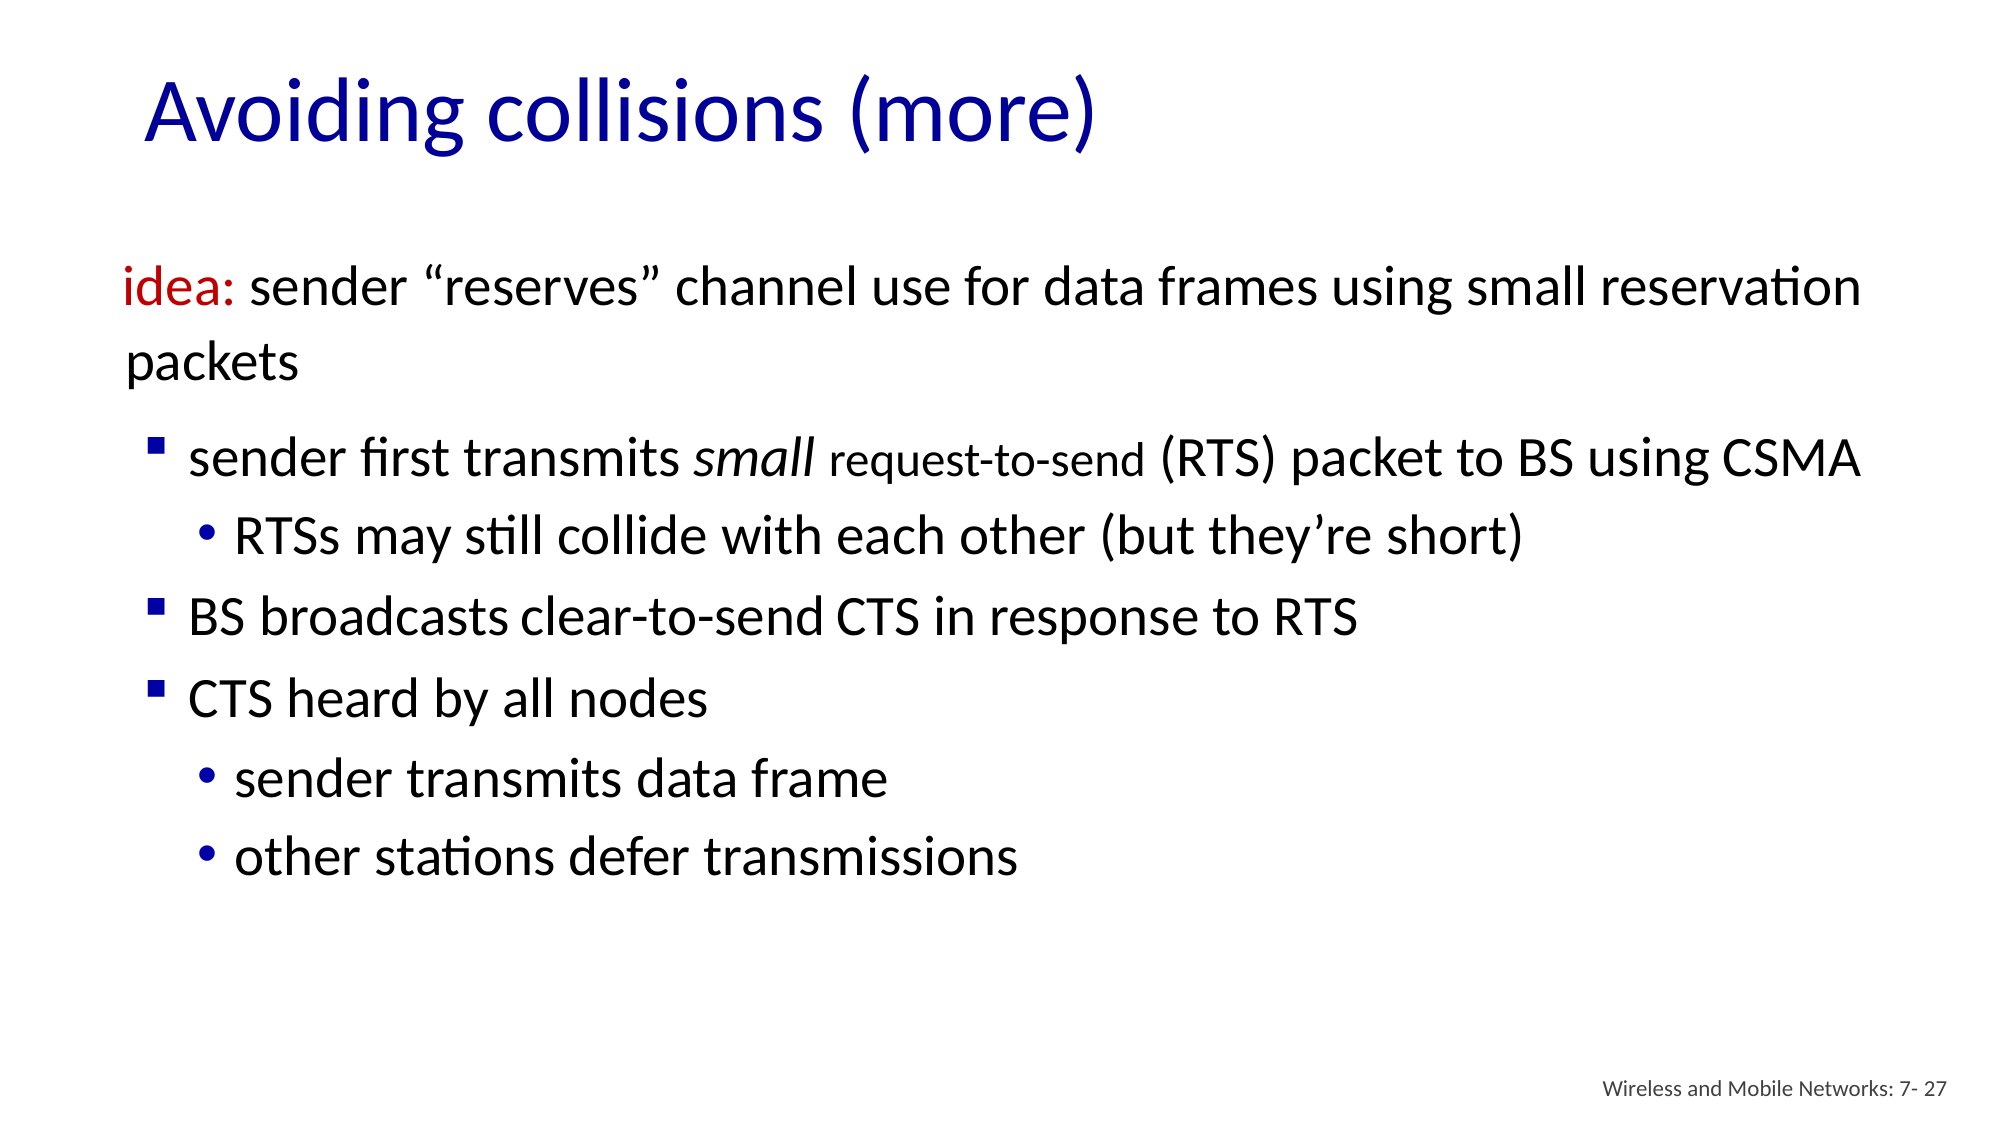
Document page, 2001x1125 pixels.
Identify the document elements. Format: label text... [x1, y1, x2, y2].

text_box idea: sender “reserves” channel use for data frames using small reservation packets sender first transmits small request-to-send (RTS) packet to BS using CSMA RTSs may still collide with each other (but they’re short) BS broadcasts clear-to-send CTS in response to RTS CTS heard by all nodes sender transmits data frame other stations defer transmissions [108, 233, 1898, 925]
slide_number Wireless and Mobile Networks: 7- 27 [1512, 1056, 1963, 1117]
title Avoiding collisions (more) [129, 38, 1855, 186]
